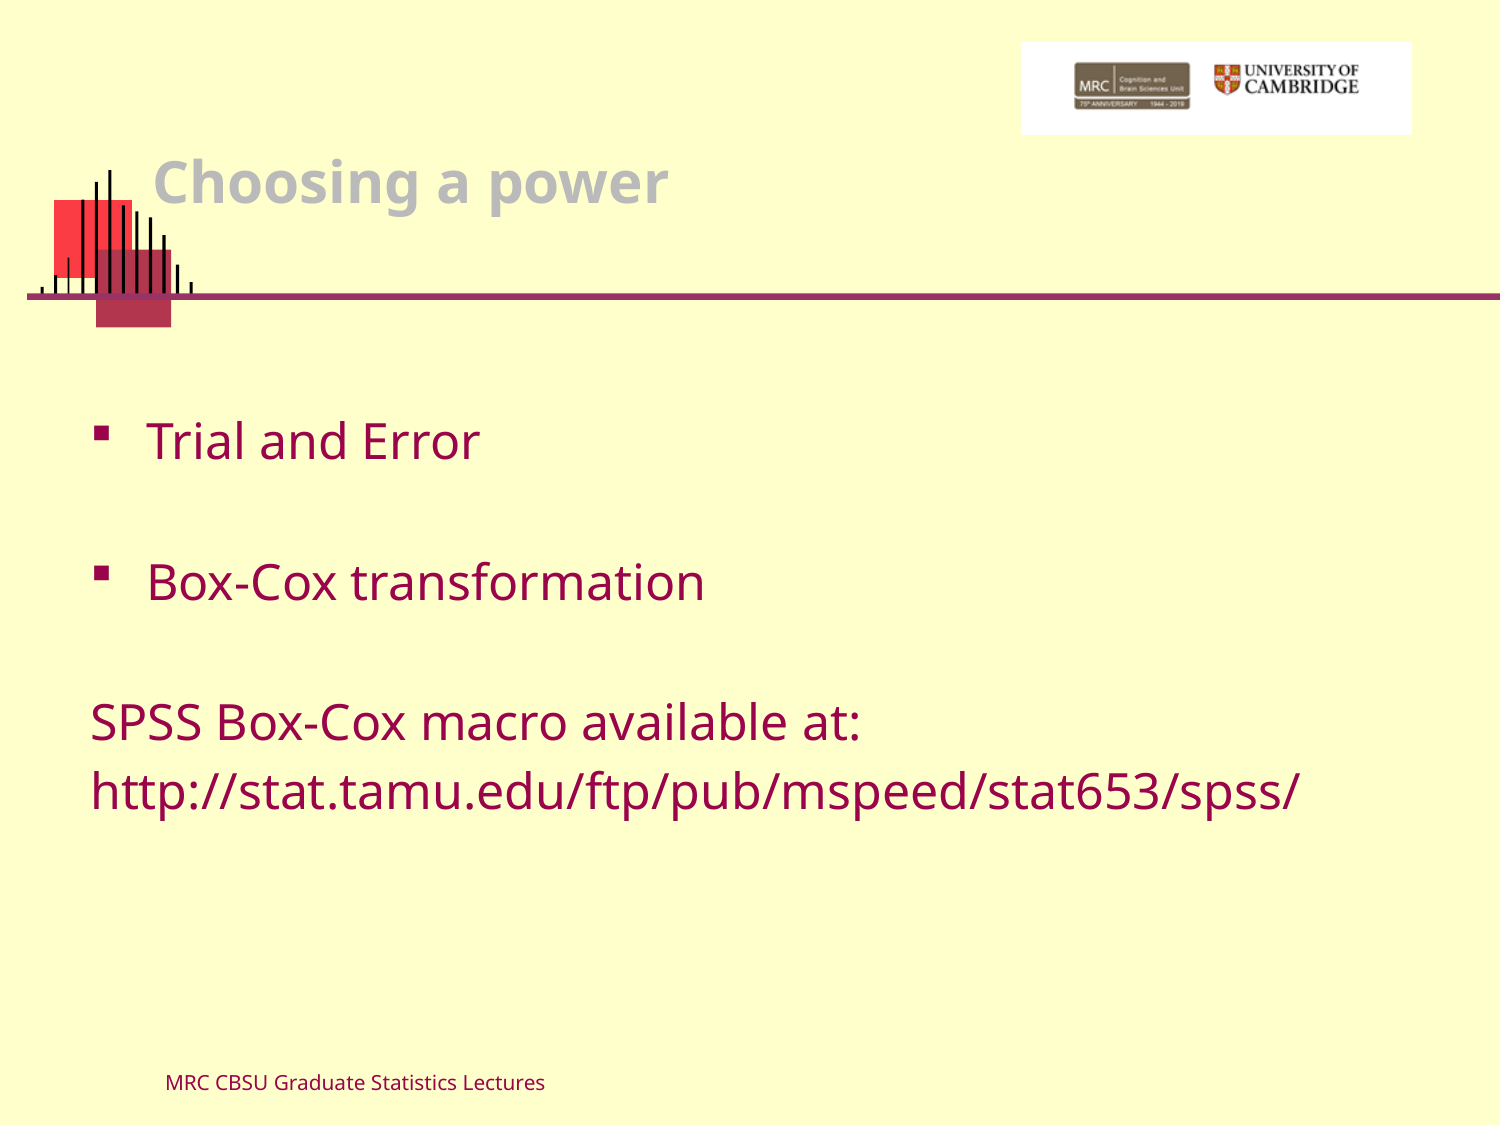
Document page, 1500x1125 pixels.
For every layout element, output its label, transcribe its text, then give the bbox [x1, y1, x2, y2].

list Trial and Error Box-Cox transformation SPSS Box-Cox macro available at: http://stat.tamu.edu/ftp/pub/mspeed/stat653/spss/ [75, 262, 1425, 1038]
footer MRC CBSU Graduate Statistics Lectures [149, 1062, 988, 1101]
title Choosing a power [137, 137, 988, 233]
picture [1021, 42, 1412, 135]
